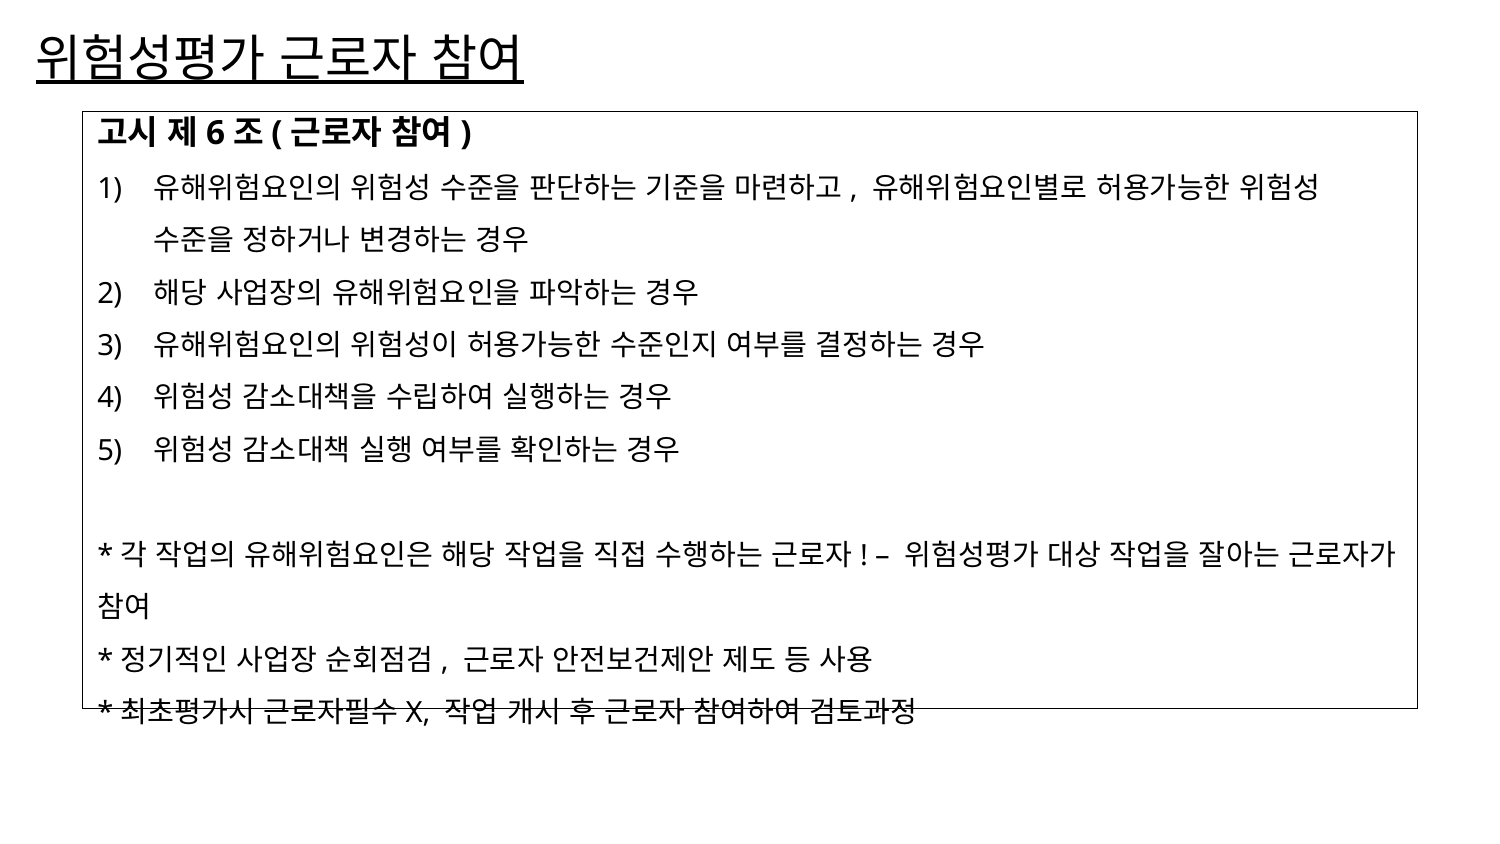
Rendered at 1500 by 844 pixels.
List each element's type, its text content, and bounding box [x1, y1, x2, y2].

title 위험성평가 근로자 참여 [20, 16, 661, 96]
text_box 고시 제6조(근로자 참여) 유해위험요인의 위험성 수준을 판단하는 기준을 마련하고, 유해위험요인별로 허용가능한 위험성 수준을 정하거나 변경하는 경우 해당 사업장의 유해위험요인을 파악하는 경우 유해위험요인의 위험성이 허용가능한 수준인지 여부를 결정하는 경우 위험성 감소대책을 수립하여 실행하는 경우 위험성 감소대책 실행 여부를 확인하는 경우 *각 작업의 유해위험요인은 해당 작업을 직접 수행하는 근로자! – 위험성평가 대상 작업을 잘아는 근로자가 참여 *정기적인 사업장 순회점검, 근로자 안전보건제안 제도 등 사용 *최초평가시 근로자필수X, 작업 개시 후 근로자 참여하여 검토과정 [82, 111, 1418, 709]
